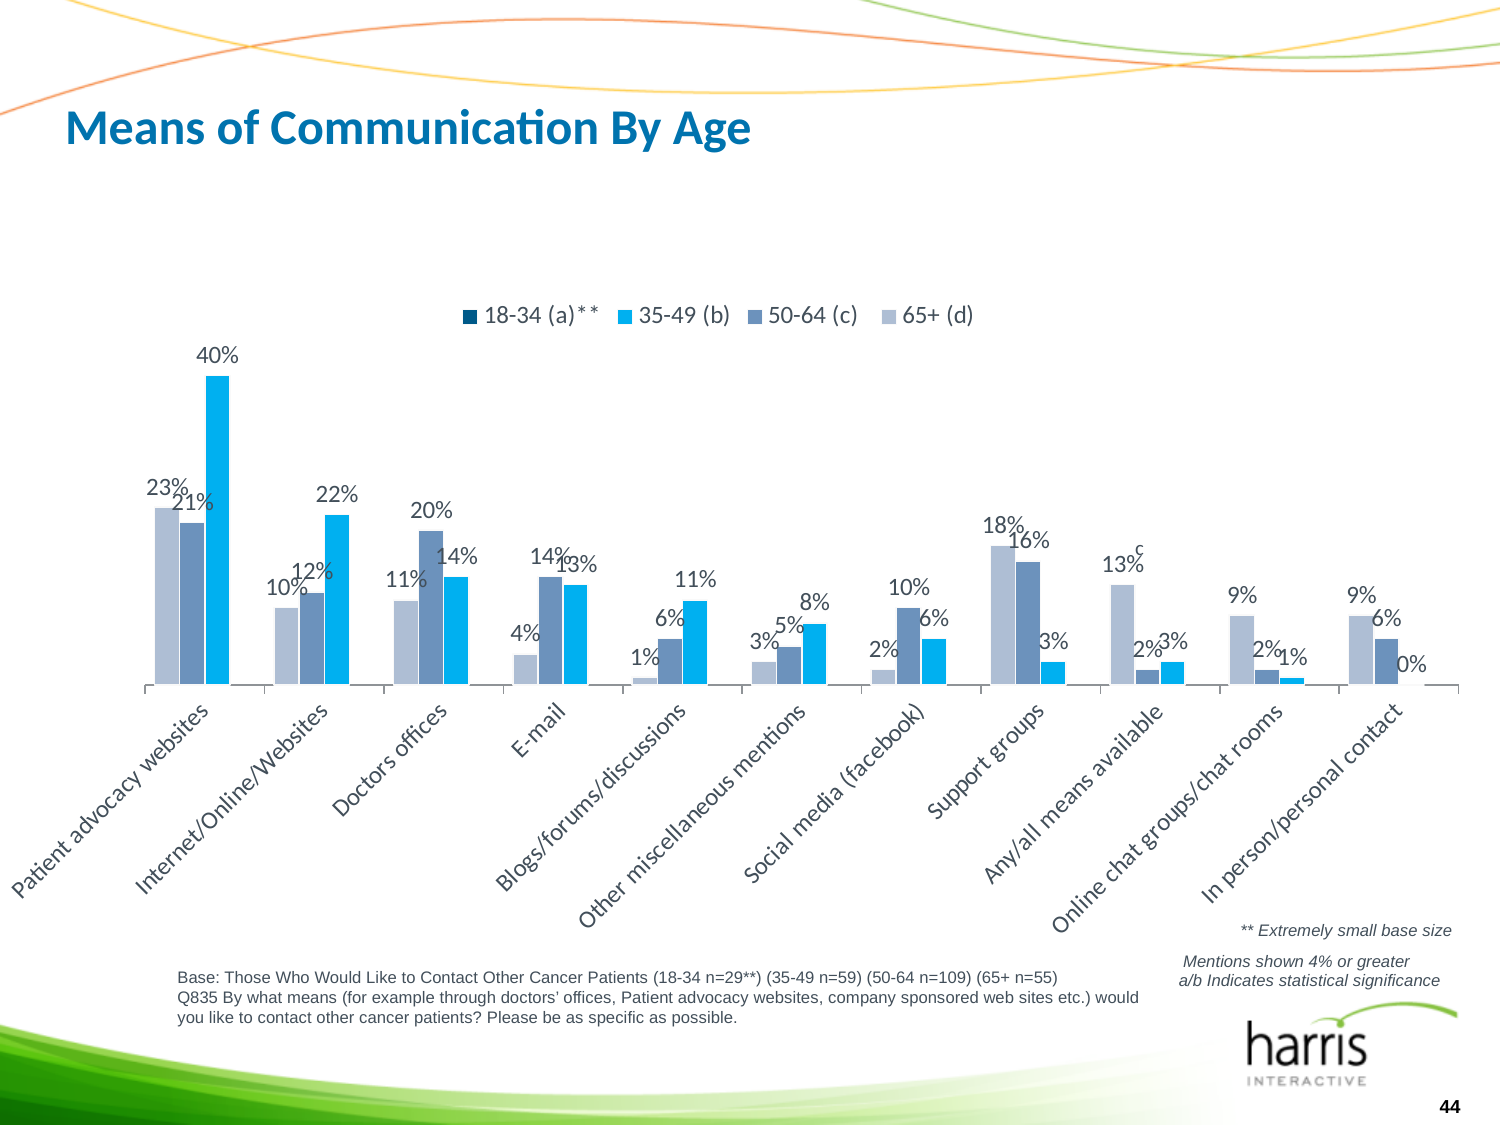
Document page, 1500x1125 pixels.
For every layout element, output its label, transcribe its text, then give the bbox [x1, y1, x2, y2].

text_box Base: Those Who Would Like to Contact Other Cancer Patients (18-34 n=29**) (35-49 n=59) (50-64 n=109) (65+ n=55) Q835 By what means (for example through doctors’ offices, Patient advocacy websites, company sponsored web sites etc.) would you like to contact other cancer patients? Please be as specific as possible. [162, 961, 1175, 1034]
chart [0, 287, 1500, 951]
picture [0, 0, 1500, 287]
text_box Mentions shown 4% or greater [1168, 961, 1426, 979]
title Means of Communication By Age [49, 87, 1451, 176]
text_box 44 [1400, 1087, 1500, 1125]
picture [0, 951, 1500, 1125]
text_box a/b Indicates statistical significance [1164, 962, 1456, 998]
